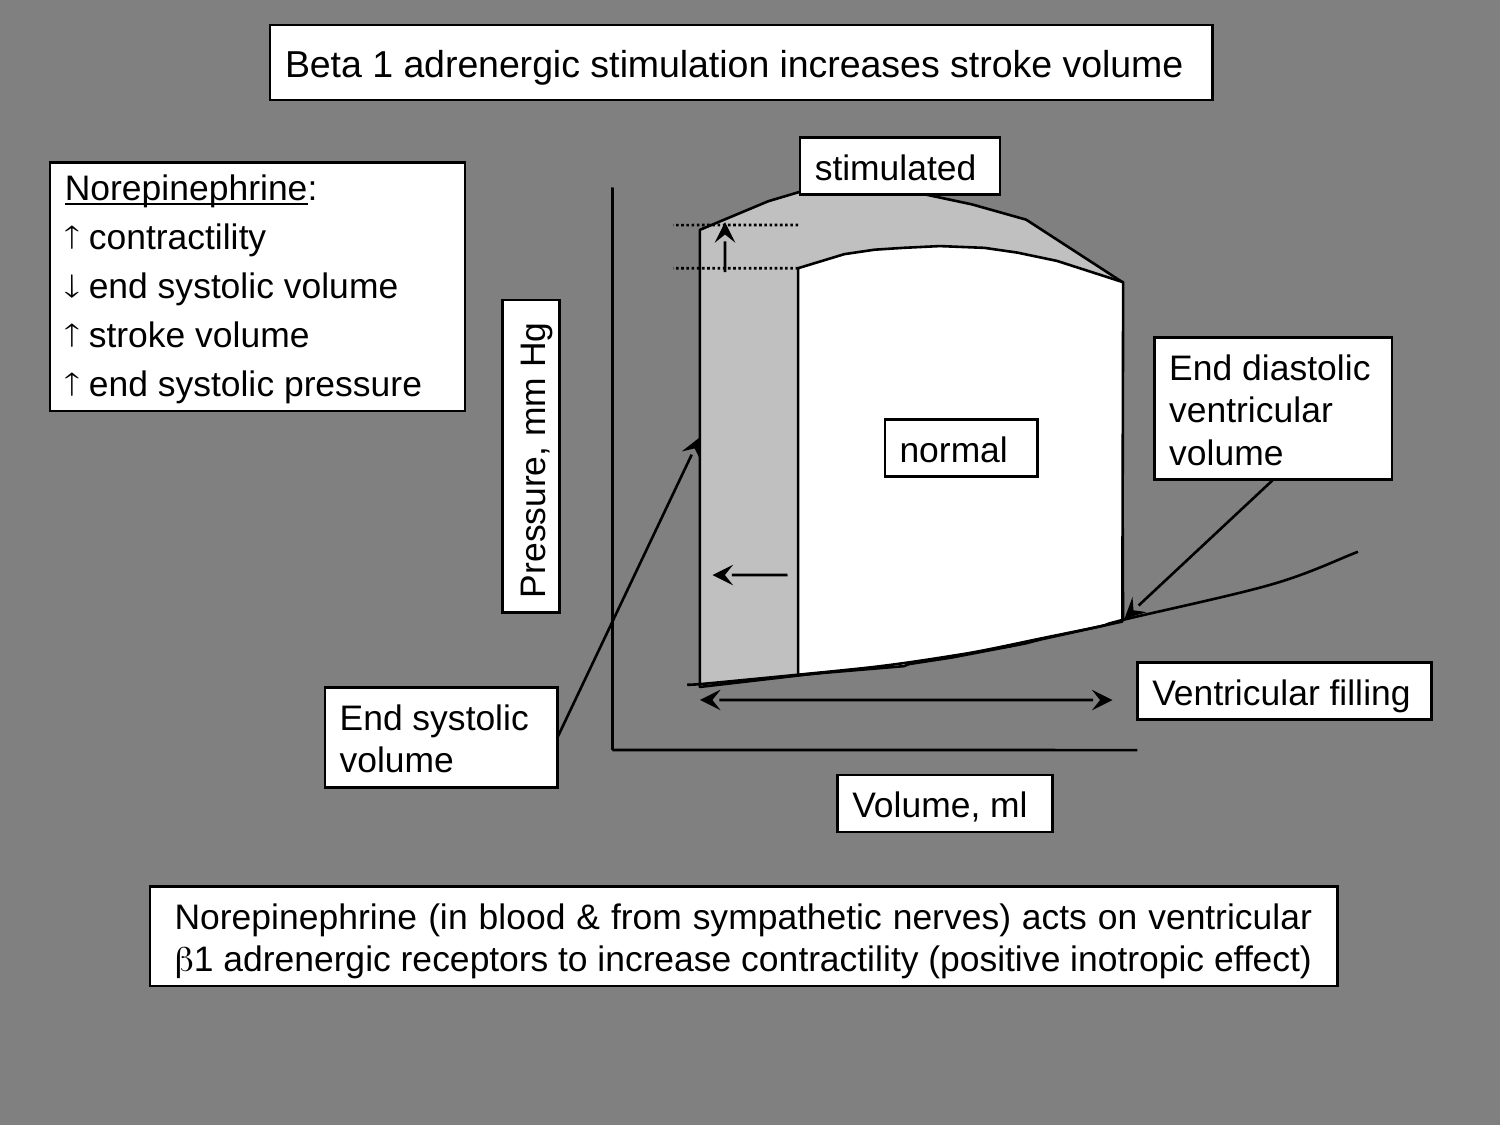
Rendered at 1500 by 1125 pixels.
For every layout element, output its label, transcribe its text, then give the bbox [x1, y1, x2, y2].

text_box Norepinephrine (in blood & from sympathetic nerves) acts on ventricular b1 adrenergic receptors to increase contractility (positive inotropic effect) [149, 886, 1338, 986]
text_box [324, 137, 1432, 836]
title Beta 1 adrenergic stimulation increases stroke volume [269, 24, 1214, 101]
text_box Norepinephrine:  contractility  end systolic volume  stroke volume  end systolic pressure [50, 162, 319, 412]
